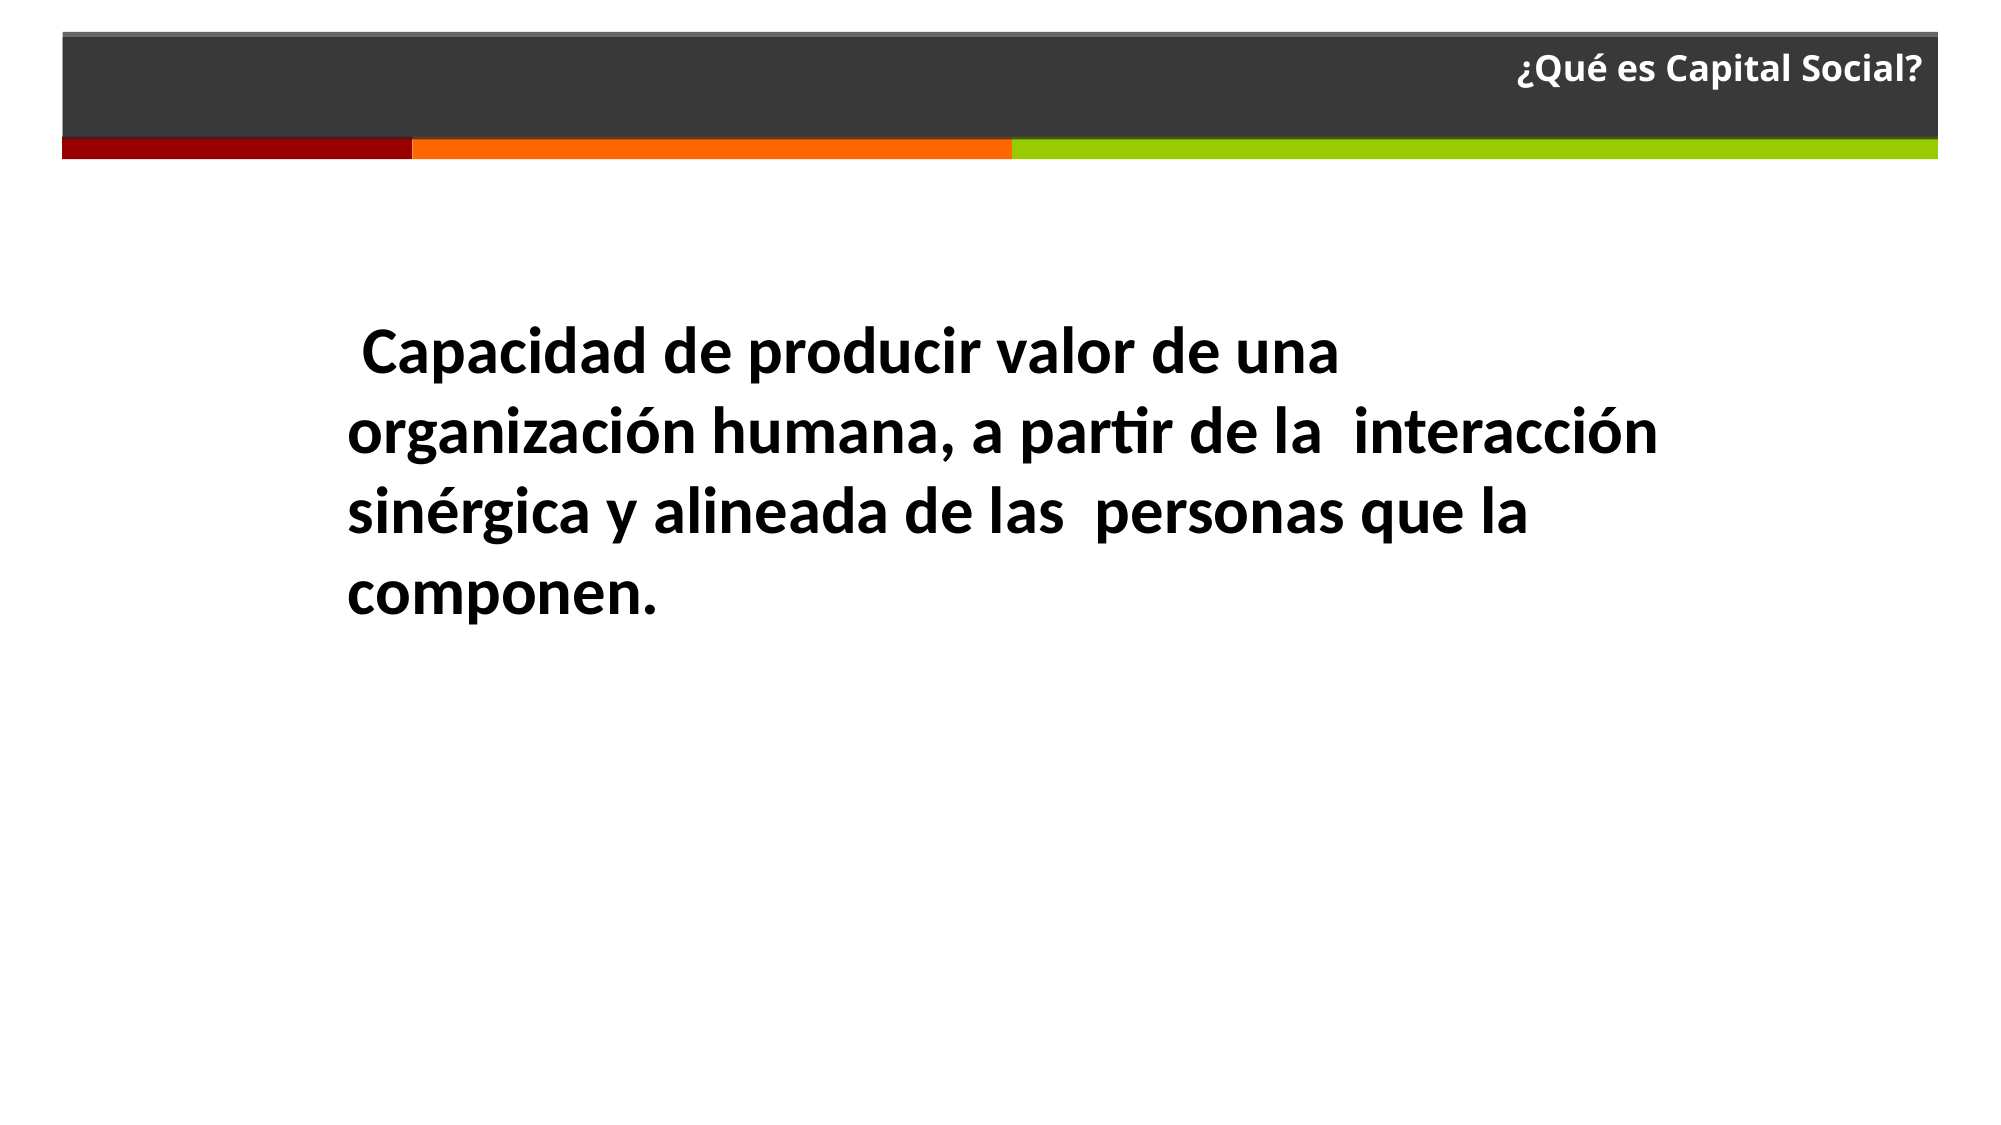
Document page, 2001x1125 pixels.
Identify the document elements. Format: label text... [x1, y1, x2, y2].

list Capacidad de producir valor de una organización humana, a partir de la interacción sinérgica y alineada de las personas que la componen. [332, 177, 1706, 1005]
title ¿Qué es Capital Social? [62, 37, 1938, 140]
